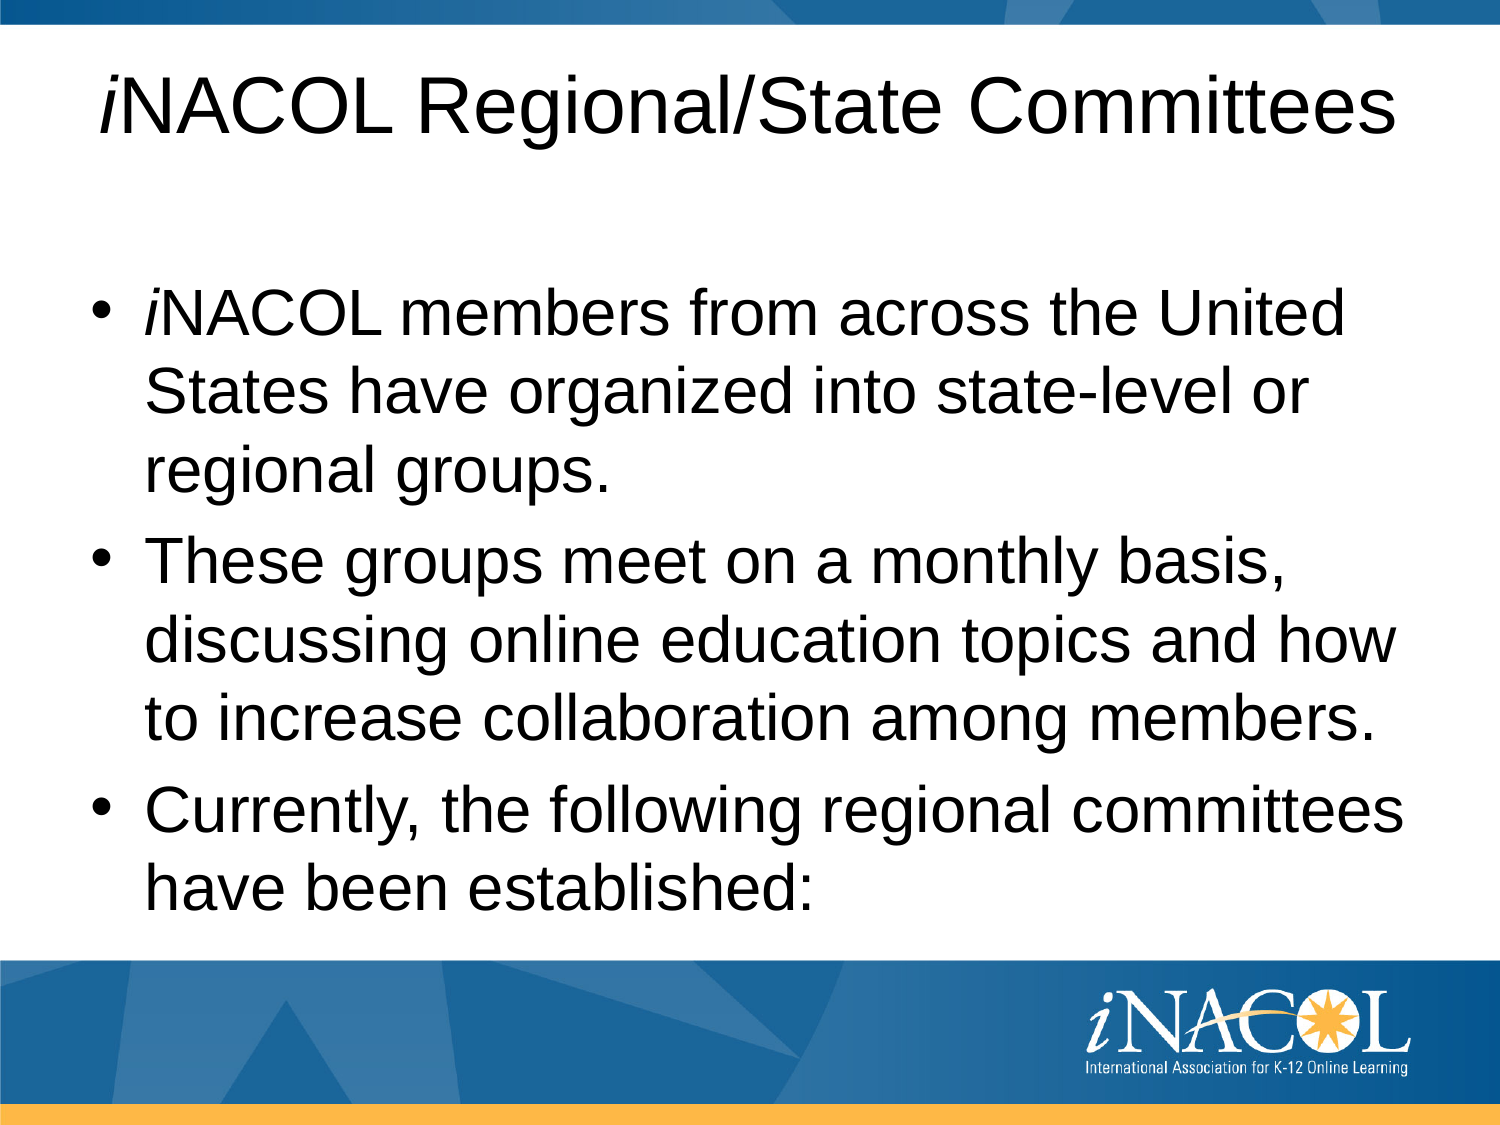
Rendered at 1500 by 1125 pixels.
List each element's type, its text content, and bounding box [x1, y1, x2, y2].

title iNACOL Regional/State Committees [75, 45, 1425, 233]
list iNACOL members from across the United States have organized into state-level or regional groups. These groups meet on a monthly basis, discussing online education topics and how to increase collaboration among members. Currently, the following regional committees have been established: [75, 262, 1425, 1005]
picture [0, 0, 1500, 1125]
